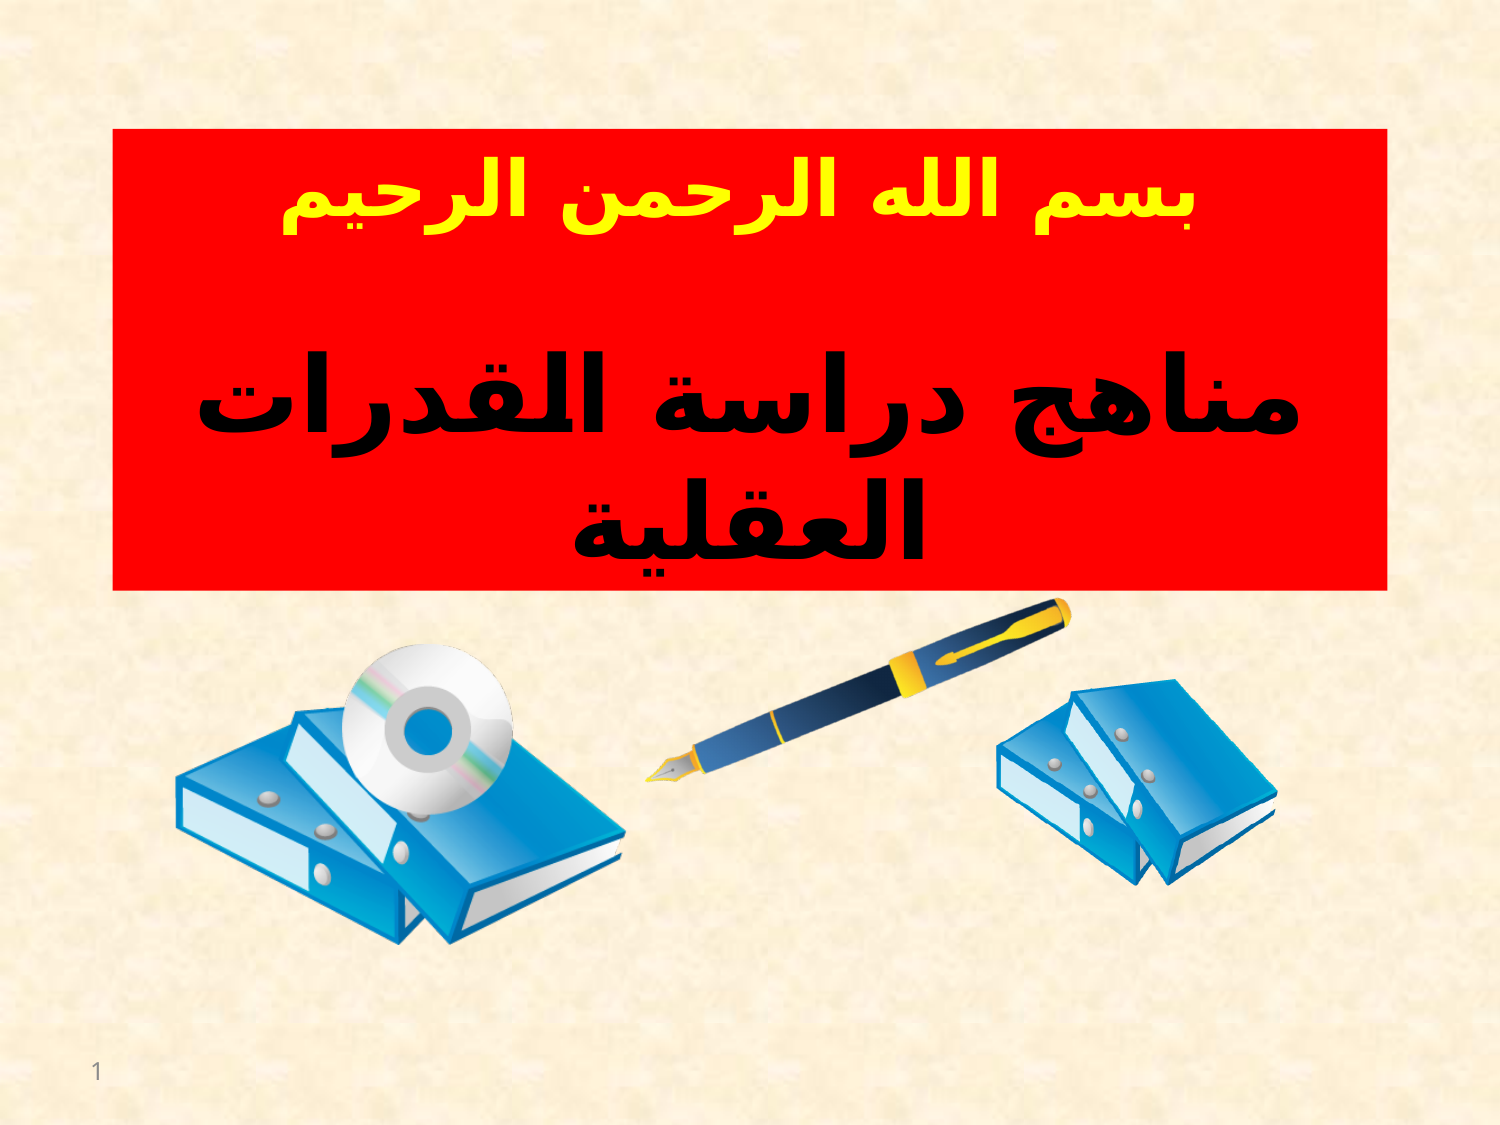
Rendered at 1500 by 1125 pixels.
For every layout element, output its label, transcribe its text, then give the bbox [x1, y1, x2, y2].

title بسم الله الرحمن الرحيم مناهج دراسة القدرات العقلية [112, 128, 1388, 591]
slide_number 1 [75, 1042, 425, 1103]
picture [0, 0, 1500, 1125]
